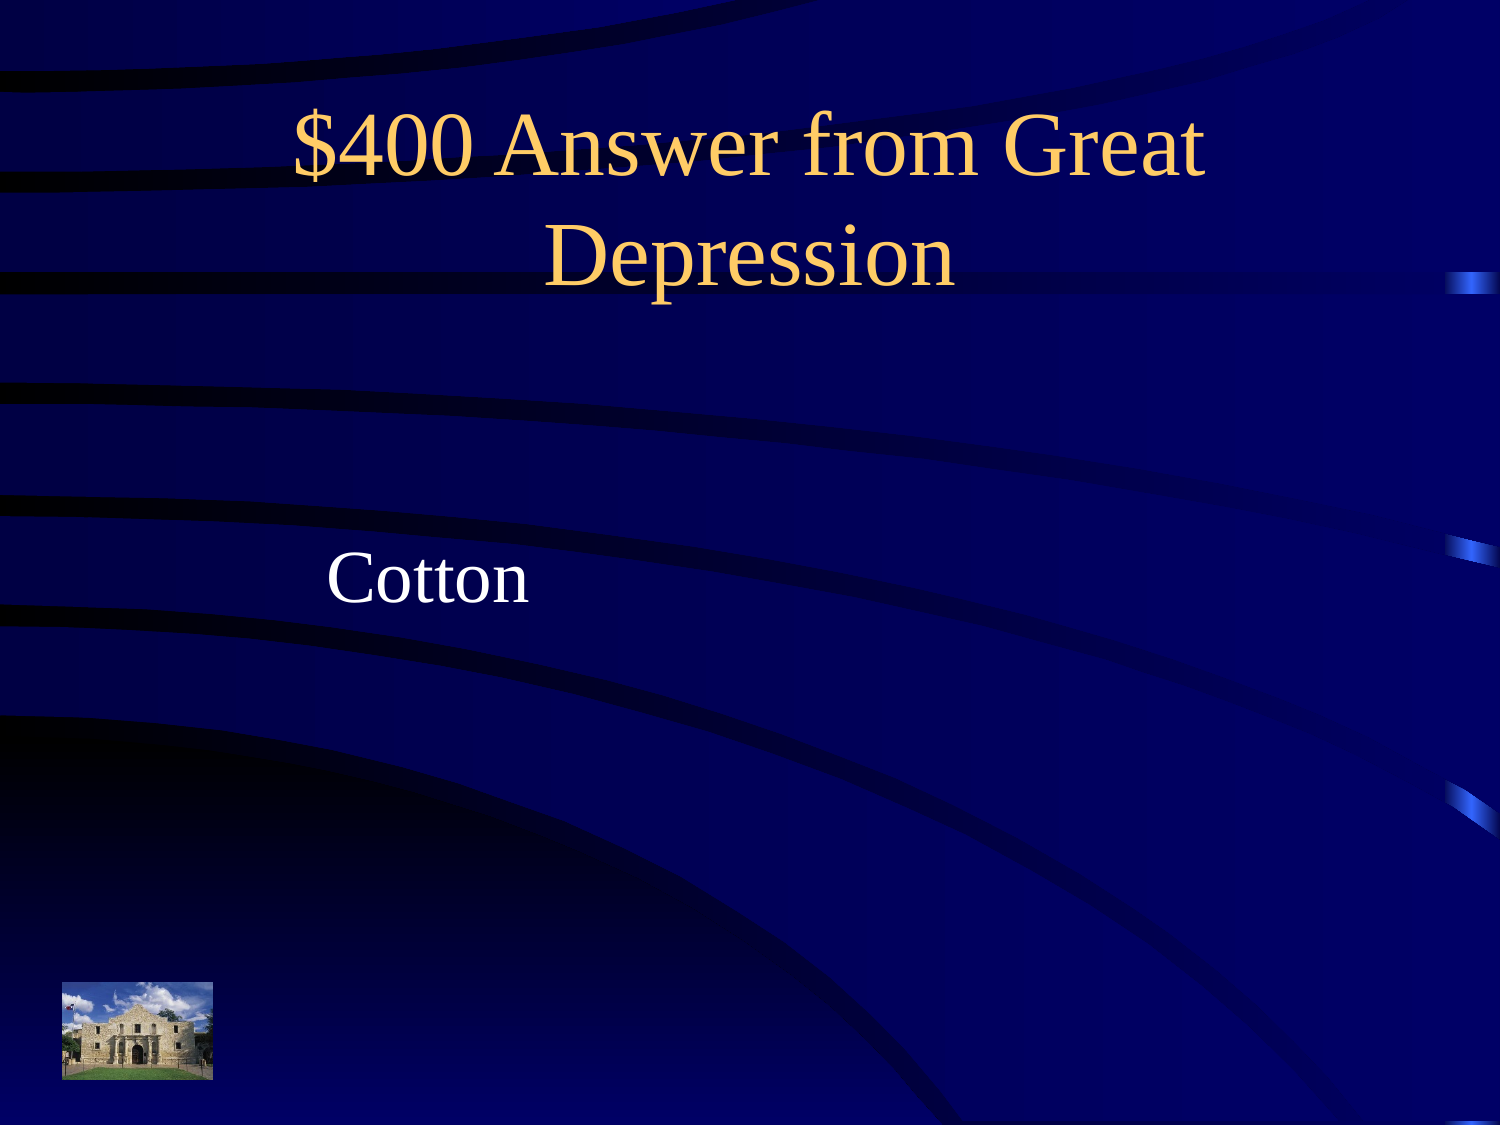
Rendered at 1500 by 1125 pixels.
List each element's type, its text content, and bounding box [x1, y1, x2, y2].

title $400 Answer from Great Depression [112, 99, 1388, 288]
text_box Cotton [311, 519, 545, 625]
picture [62, 982, 213, 1081]
